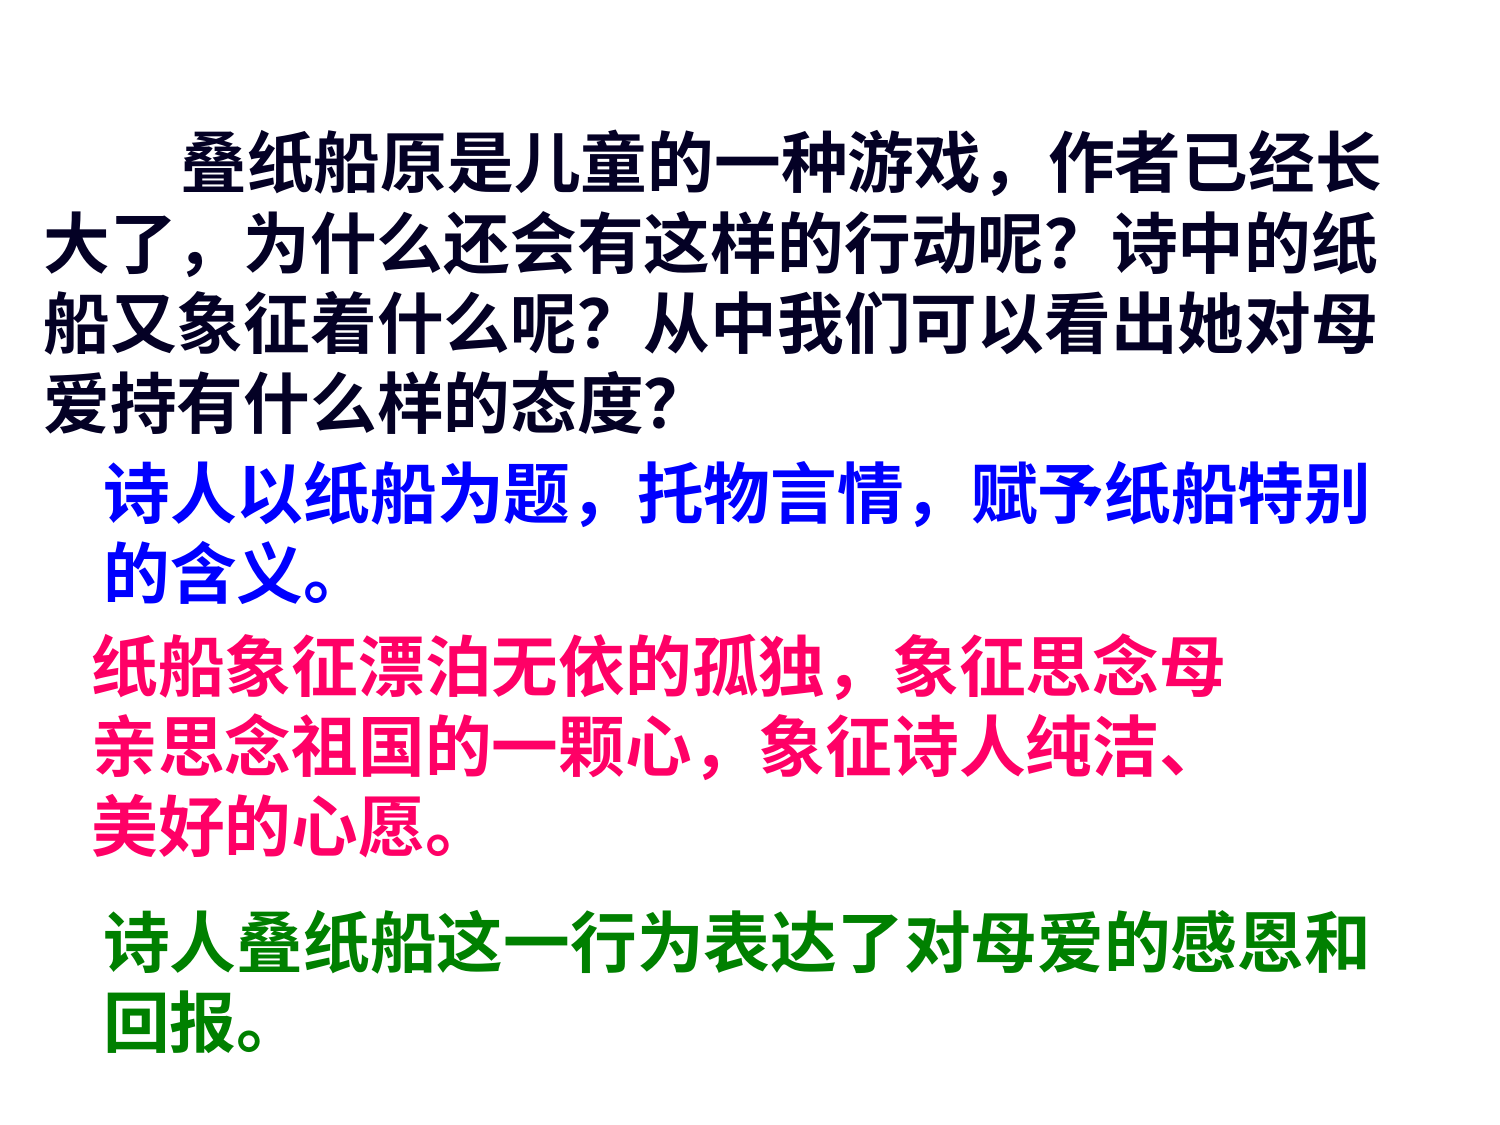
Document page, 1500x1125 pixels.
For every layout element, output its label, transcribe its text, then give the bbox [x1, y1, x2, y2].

text_box 叠纸船原是儿童的一种游戏，作者已经长大了，为什么还会有这样的行动呢？诗中的纸船又象征着什么呢？从中我们可以看出她对母爱持有什么样的态度？ [28, 104, 1447, 610]
text_box 诗人叠纸船这一行为表达了对母爱的感恩和回报。 [88, 893, 1388, 1068]
text_box 纸船象征漂泊无依的孤独，象征思念母亲思念祖国的一颗心，象征诗人纯洁、美好的心愿。 [76, 617, 1294, 932]
text_box 诗人以纸船为题，托物言情，赋予纸船特别的含义。 [88, 444, 1447, 679]
